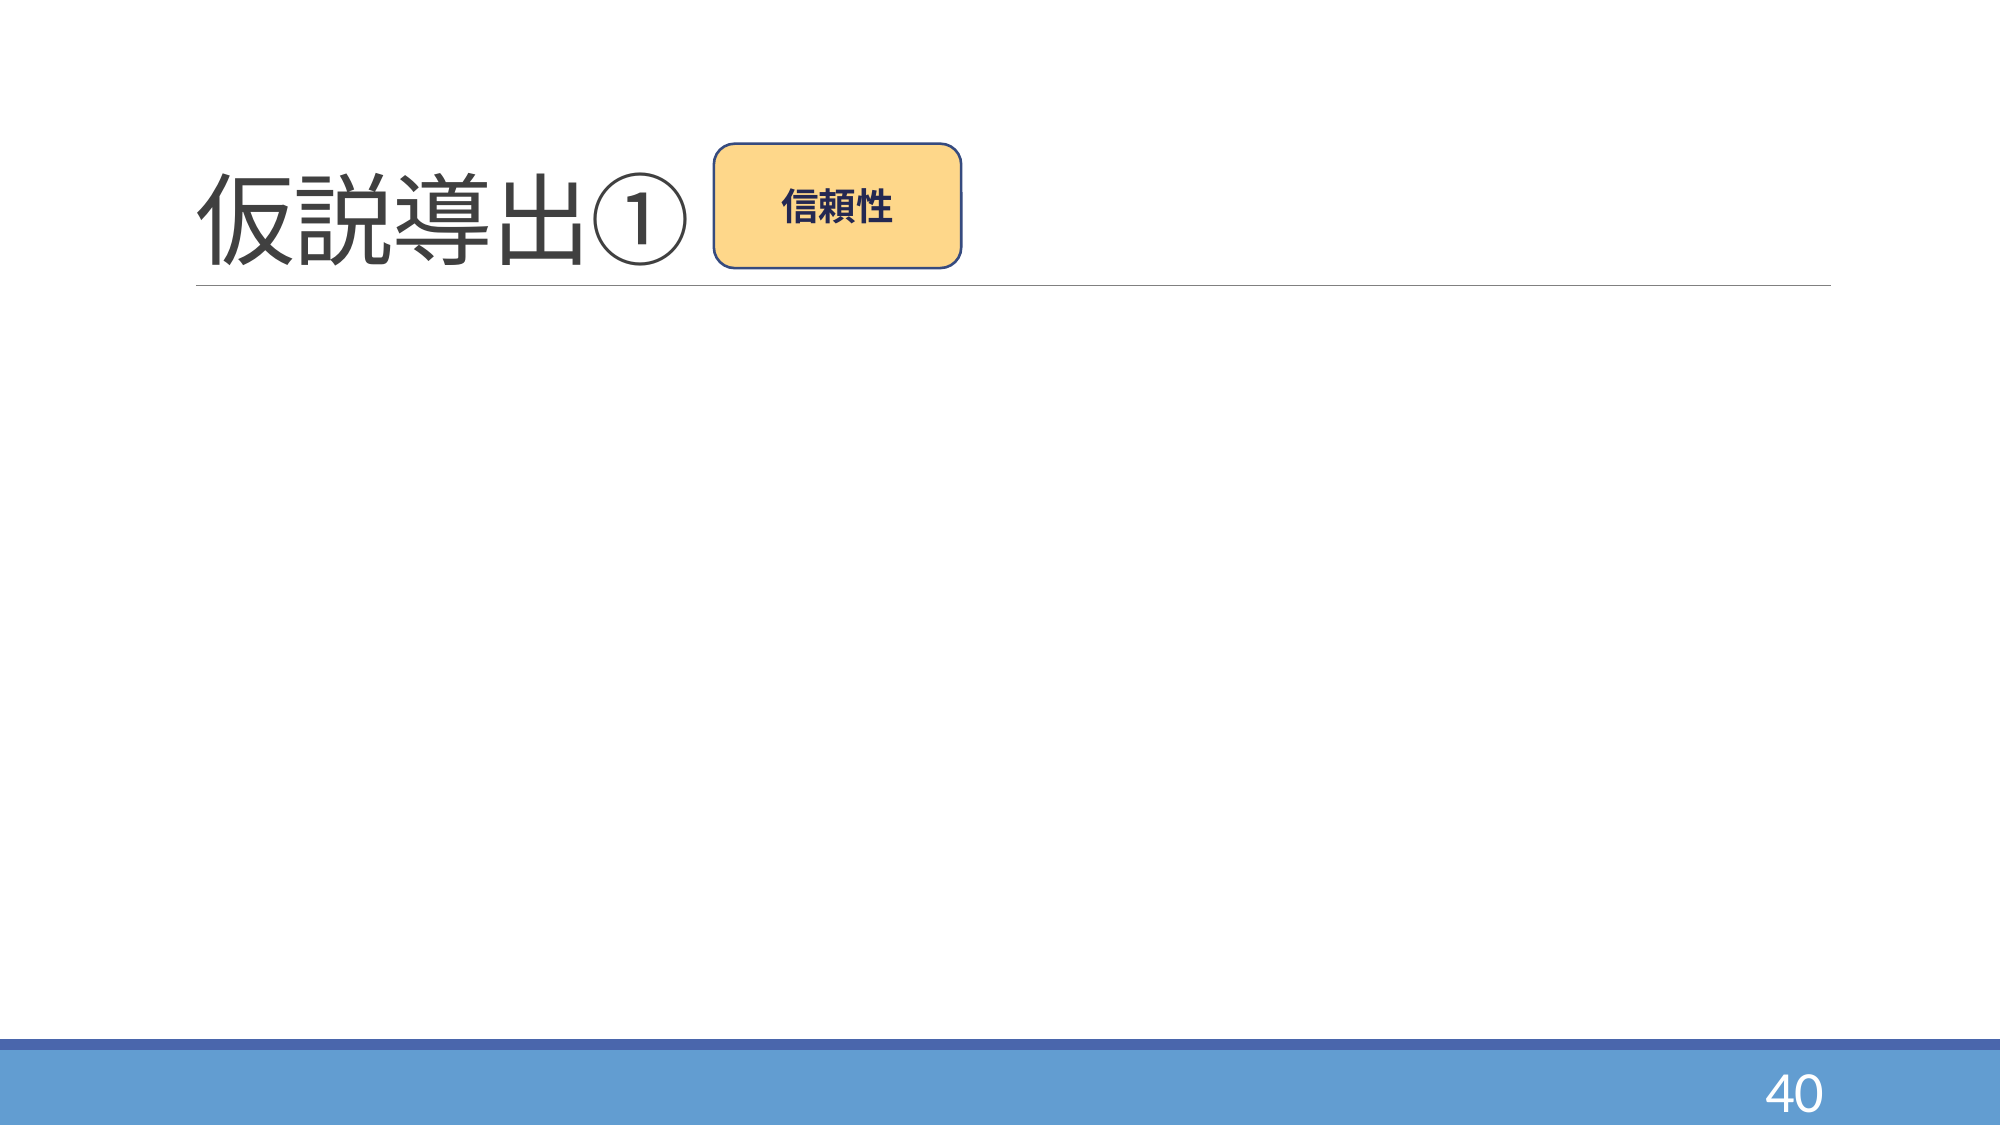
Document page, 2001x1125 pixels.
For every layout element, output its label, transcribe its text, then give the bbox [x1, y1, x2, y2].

slide_number 40 [1624, 1059, 1840, 1120]
title 仮説導出① [180, 47, 1830, 285]
text_box 信頼性 [712, 142, 963, 270]
